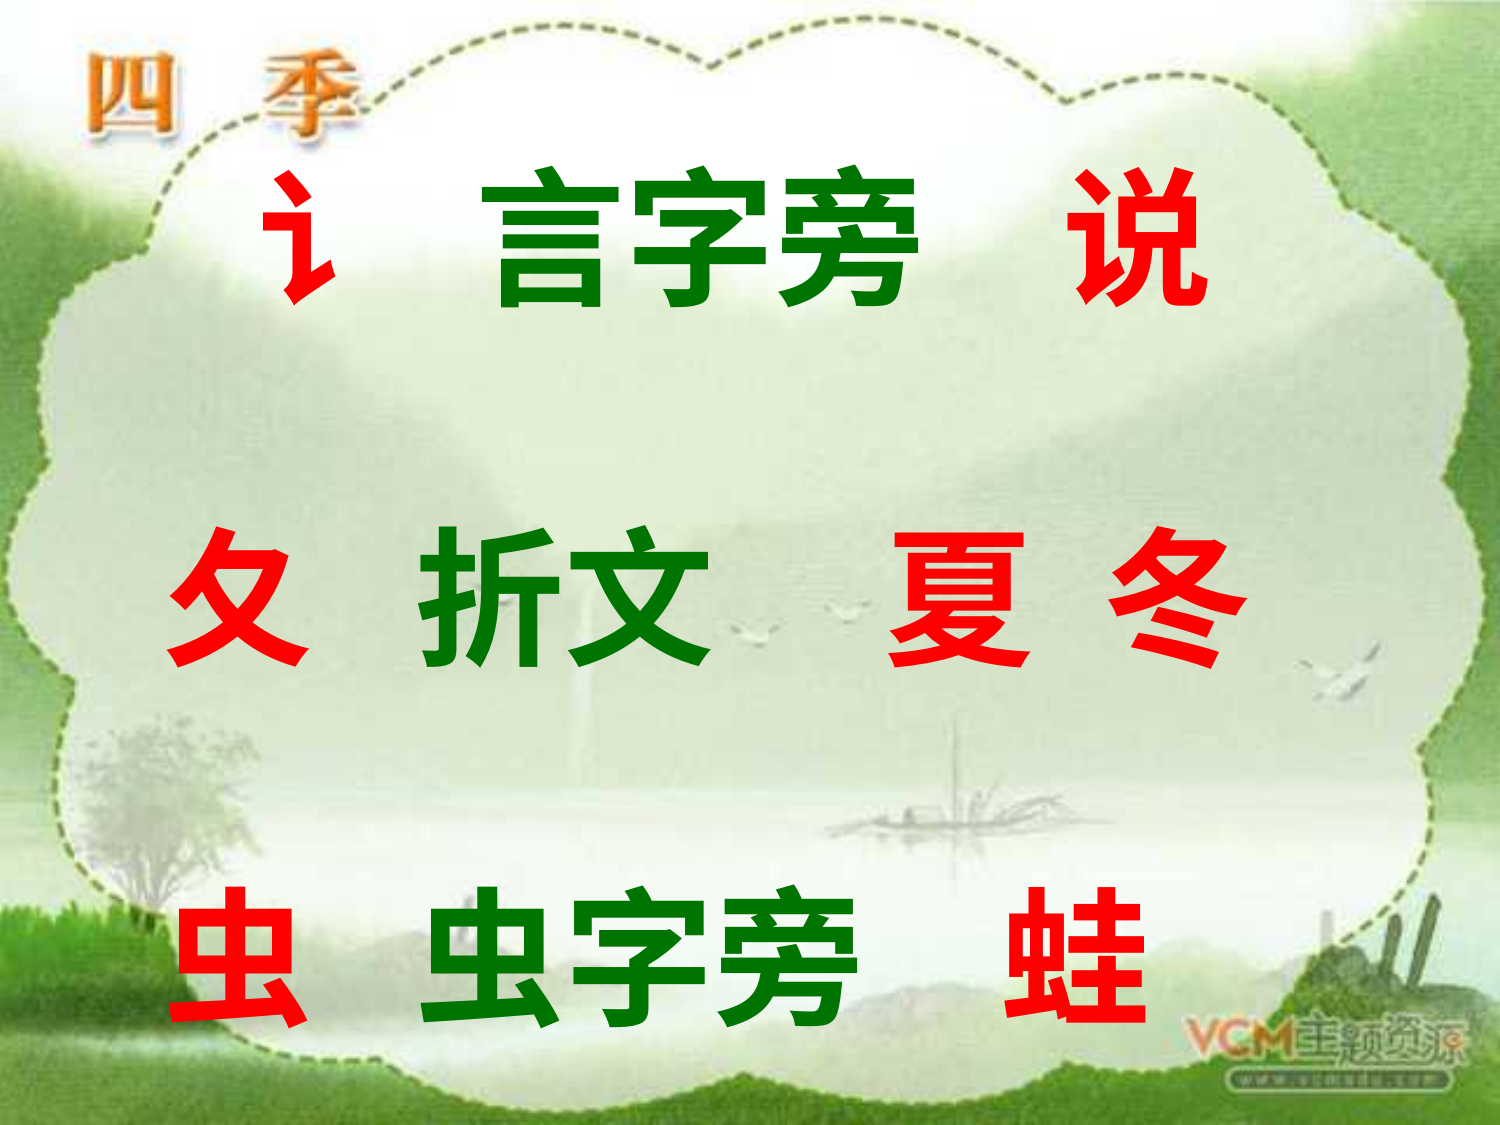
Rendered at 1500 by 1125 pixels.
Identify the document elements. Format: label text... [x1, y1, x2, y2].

text_box 讠 言字旁 说 夂 折文 夏 冬 虫 虫字旁 蛙 [147, 137, 1371, 1052]
picture [0, 0, 1500, 1125]
